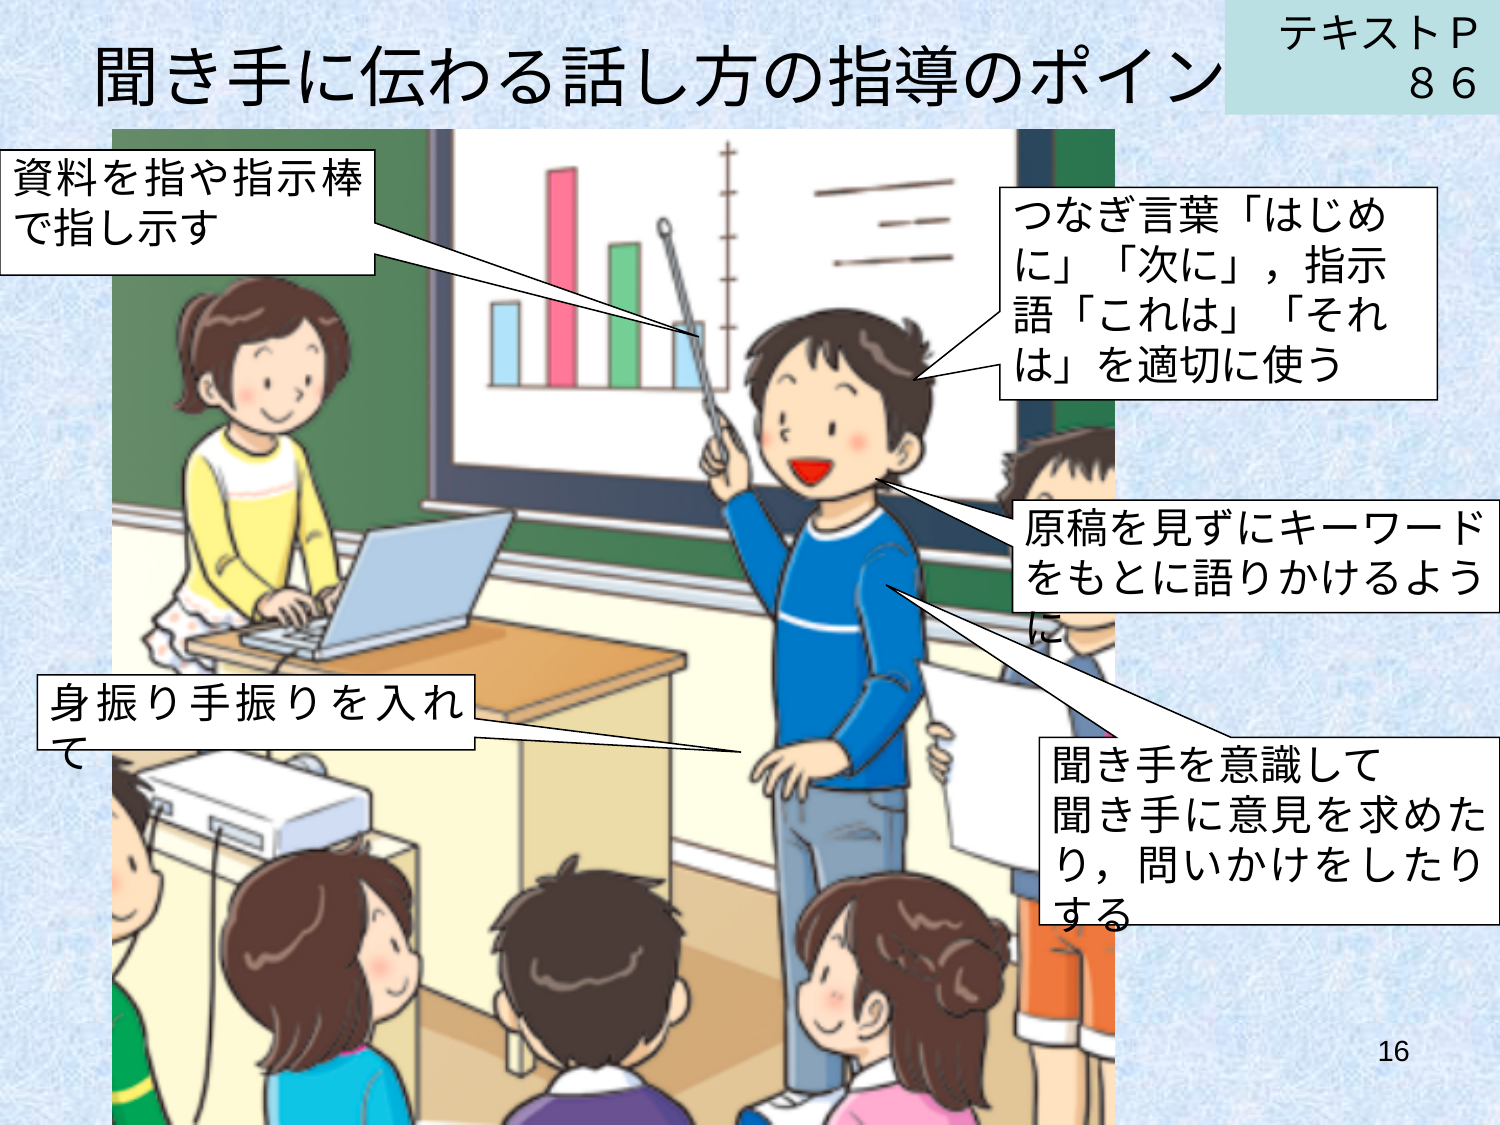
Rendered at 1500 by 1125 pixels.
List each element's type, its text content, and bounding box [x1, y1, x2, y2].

text_box 聞き手を意識して 聞き手に意見を求めたり，問いかけをしたりする [1119, 687, 1500, 925]
text_box テキストＰ８６ [1224, 0, 1500, 115]
slide_number 16 [1119, 1024, 1426, 1103]
picture [0, 0, 1500, 1125]
title 聞き手に伝わる話し方の指導のポイント [75, 5, 1313, 144]
text_box 原稿を見ずにキーワードをもとに語りかけるように [1119, 500, 1500, 613]
text_box 身振り手振りを入れて [37, 674, 107, 750]
text_box 資料を指や指示棒で指し示す [0, 149, 107, 276]
text_box つなぎ言葉「はじめに」「次に」，指示語「これは」「それは」を適切に使う [1119, 187, 1438, 400]
